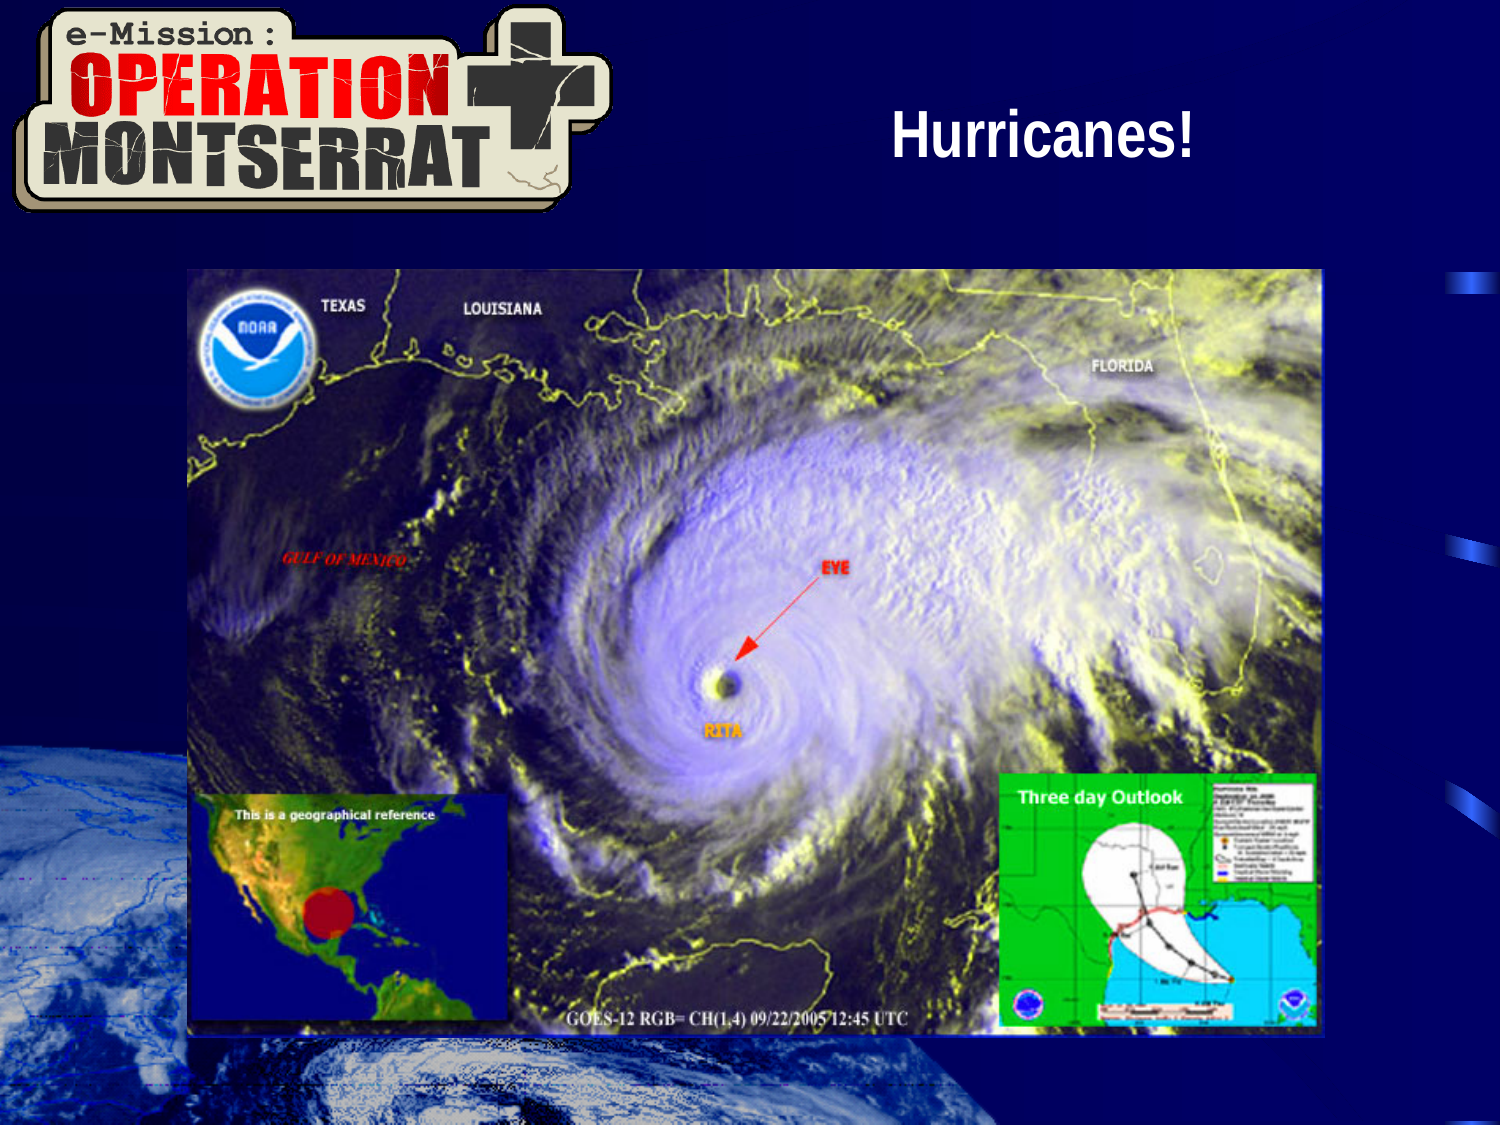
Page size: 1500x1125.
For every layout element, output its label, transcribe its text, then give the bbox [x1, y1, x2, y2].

picture [12, 4, 613, 213]
picture [0, 269, 1326, 1125]
title Hurricanes! [649, 37, 1438, 226]
